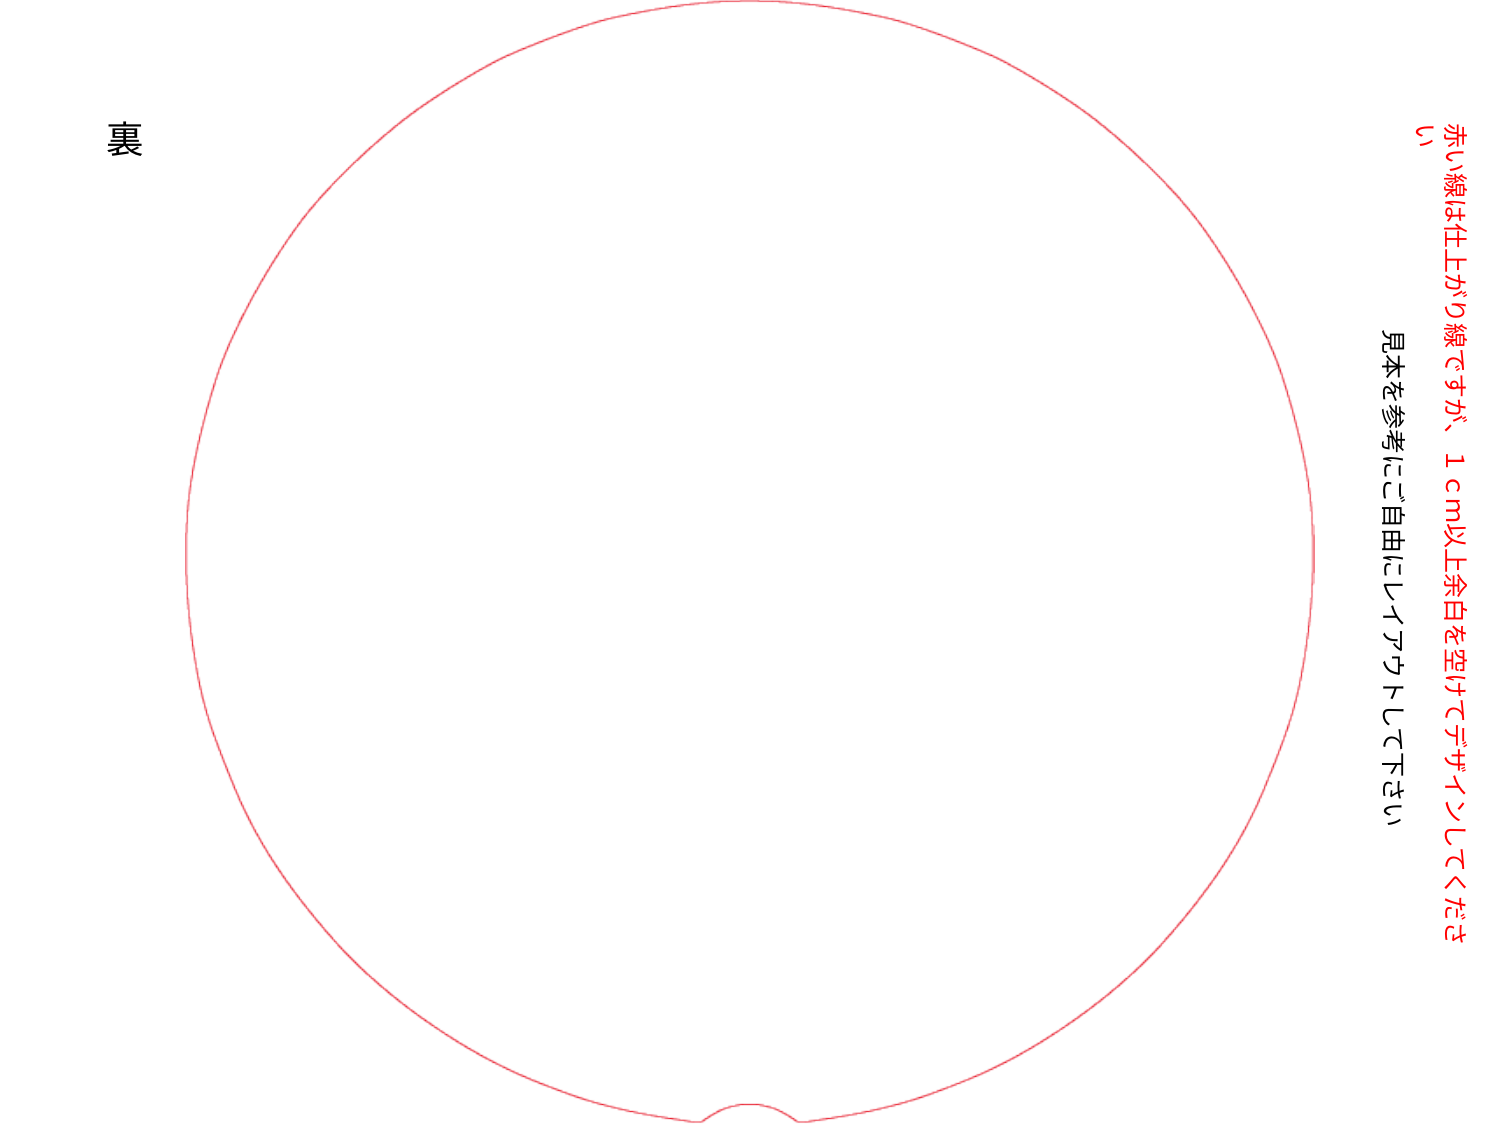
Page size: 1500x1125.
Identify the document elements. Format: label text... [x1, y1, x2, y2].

text_box 赤い線は仕上がり線ですが、１ｃｍ以上余白を空けてデザインしてください [1418, 108, 1480, 983]
text_box 見本を参考にご自由にレイアウトして下さい [1356, 314, 1418, 1125]
text_box 裏 [92, 108, 160, 169]
picture [185, 0, 1315, 1125]
